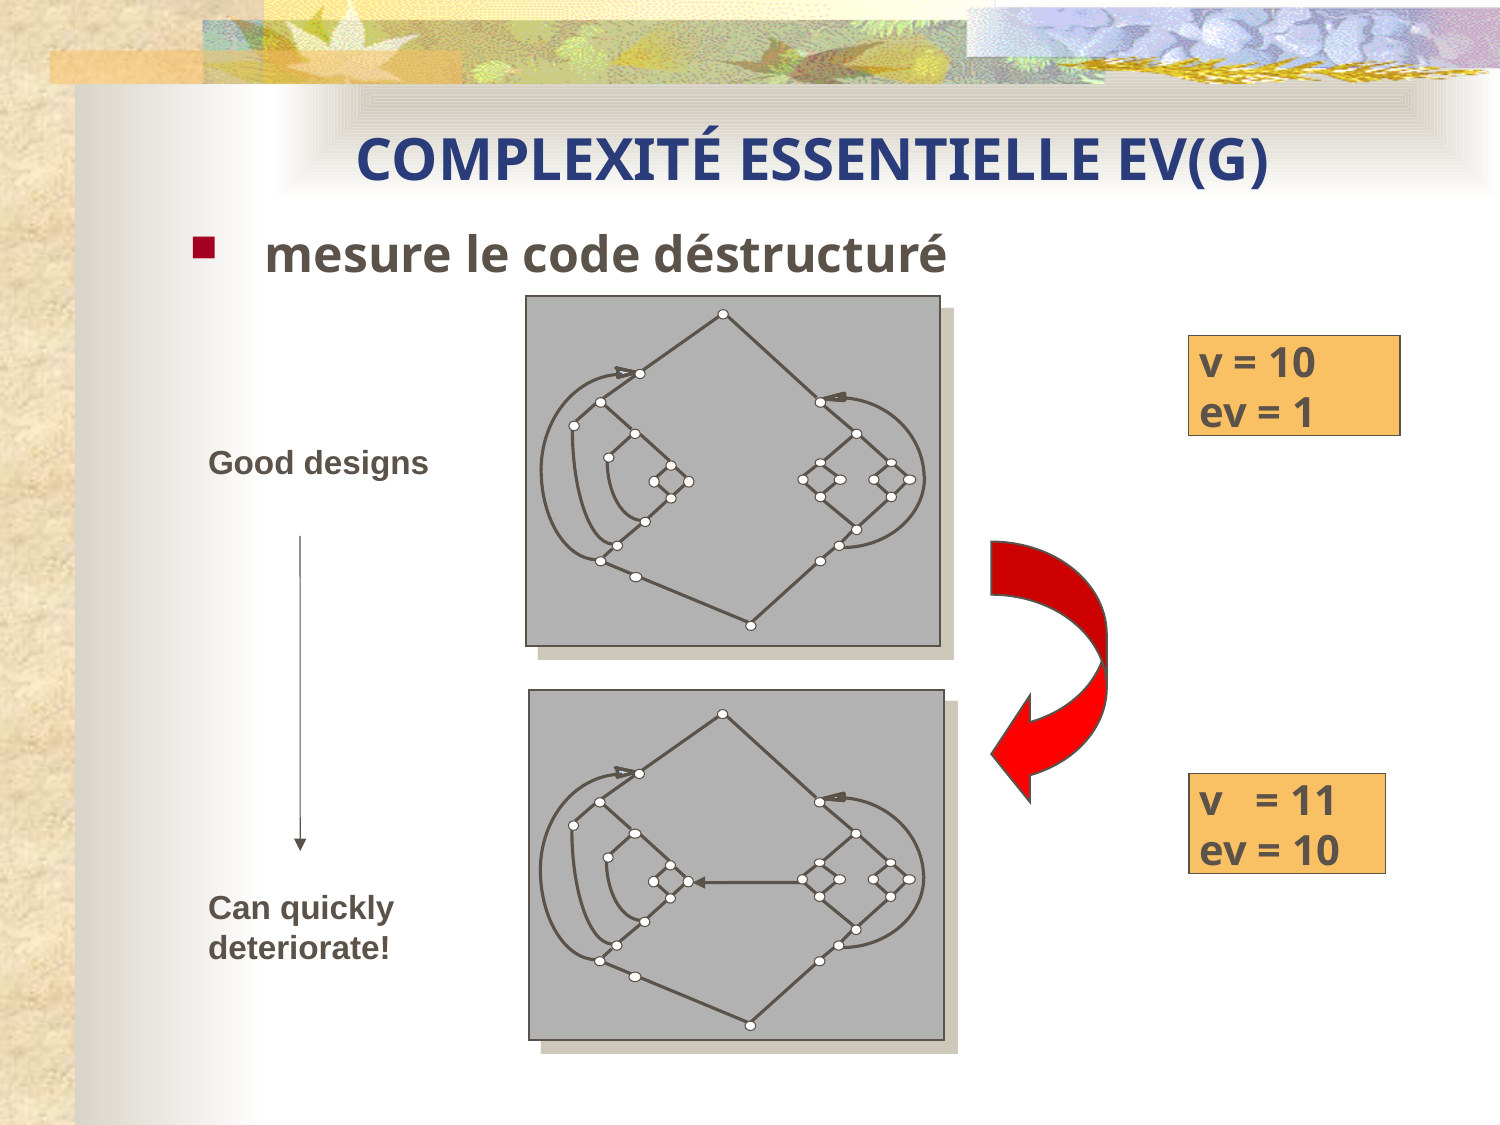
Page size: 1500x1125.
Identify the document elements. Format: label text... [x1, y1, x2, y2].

text_box [834, 475, 847, 485]
text_box [903, 477, 916, 485]
text_box [634, 369, 646, 379]
text_box [815, 556, 826, 566]
text_box [885, 891, 896, 902]
text_box [991, 541, 1107, 802]
text_box [541, 374, 623, 471]
text_box [815, 492, 826, 502]
text_box [294, 535, 307, 851]
text_box [683, 876, 694, 887]
text_box [597, 871, 612, 944]
text_box [612, 541, 623, 551]
text_box [827, 794, 844, 799]
text_box [837, 397, 925, 479]
text_box [902, 877, 916, 885]
text_box [814, 797, 826, 808]
text_box [640, 517, 651, 527]
text_box [540, 774, 623, 871]
text_box [834, 541, 845, 551]
text_box [648, 476, 660, 488]
text_box [618, 768, 633, 776]
text_box [529, 689, 944, 1040]
text_box [629, 572, 642, 582]
text_box [597, 471, 613, 544]
text_box [717, 709, 728, 719]
text_box [886, 492, 897, 502]
text_box [745, 1021, 756, 1031]
text_box [594, 956, 606, 966]
text_box [629, 429, 641, 439]
text_box [850, 924, 862, 935]
text_box [814, 891, 826, 902]
text_box [717, 309, 729, 320]
text_box [628, 829, 642, 839]
text_box [851, 525, 862, 535]
list mesure le code déstructuré [174, 214, 1451, 1021]
text_box Can quickly deteriorate! [208, 886, 401, 967]
text_box [836, 797, 924, 879]
text_box [833, 940, 844, 951]
text_box [665, 860, 676, 871]
text_box [639, 917, 650, 927]
text_box [595, 556, 607, 566]
text_box v = 11 ev = 10 [1188, 773, 1386, 874]
text_box [694, 876, 798, 889]
text_box [683, 476, 694, 488]
text_box [525, 295, 941, 647]
text_box Good designs [208, 440, 430, 481]
text_box [541, 471, 598, 560]
text_box v = 10 ev = 1 [1188, 335, 1400, 436]
text_box [815, 397, 826, 408]
text_box [815, 458, 826, 467]
text_box [665, 493, 677, 504]
text_box [868, 878, 879, 885]
text_box [540, 871, 597, 960]
text_box [611, 940, 623, 951]
text_box [607, 460, 643, 521]
text_box [606, 860, 643, 921]
text_box [868, 478, 880, 485]
picture [0, 0, 1500, 1125]
text_box [833, 875, 846, 885]
text_box [840, 877, 924, 948]
text_box [814, 956, 826, 966]
title COMPLEXITÉ ESSENTIELLE EV(G) [174, 111, 1451, 201]
text_box [665, 460, 677, 471]
text_box [797, 874, 808, 885]
text_box [745, 621, 757, 631]
text_box [634, 769, 645, 779]
text_box [648, 876, 659, 887]
text_box [797, 474, 809, 485]
text_box [628, 972, 642, 982]
text_box [814, 858, 826, 867]
text_box [841, 477, 925, 548]
text_box [665, 893, 676, 904]
text_box [617, 368, 635, 375]
